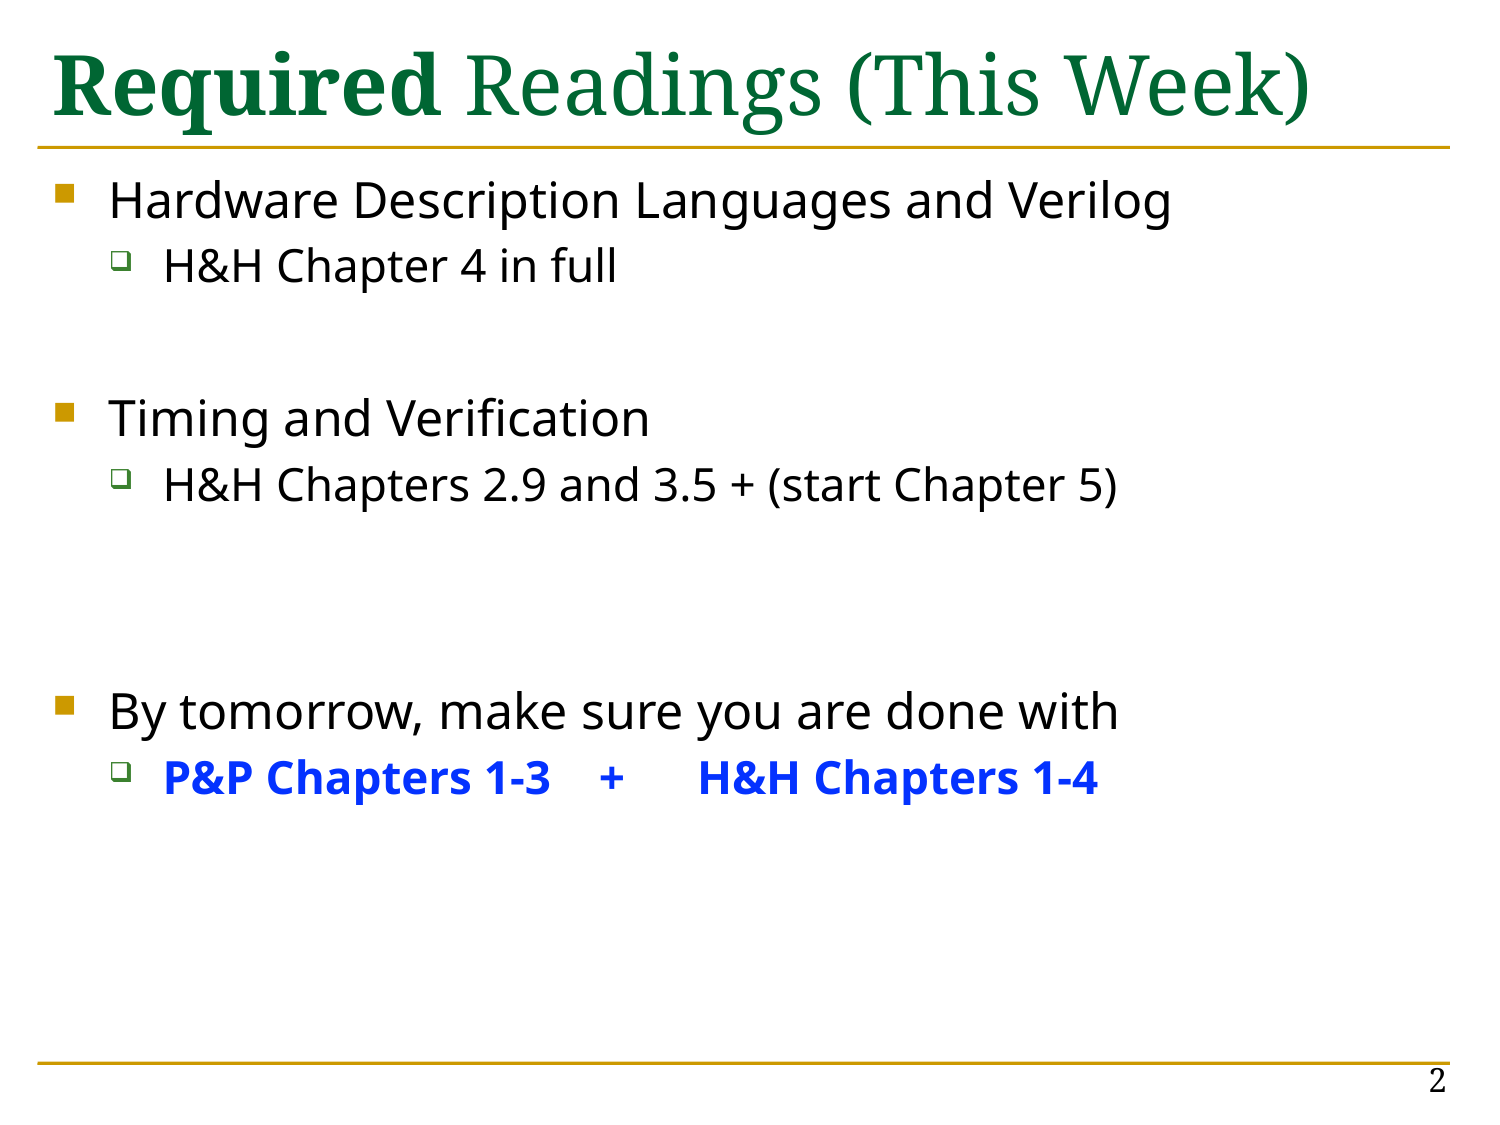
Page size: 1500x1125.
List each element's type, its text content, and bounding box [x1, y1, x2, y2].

list Hardware Description Languages and Verilog H&H Chapter 4 in full Timing and Verification H&H Chapters 2.9 and 3.5 + (start Chapter 5) By tomorrow, make sure you are done with P&P Chapters 1-3 + H&H Chapters 1-4 [37, 160, 1450, 1013]
title Required Readings (This Week) [37, 24, 1450, 160]
slide_number 2 [1111, 1036, 1462, 1112]
